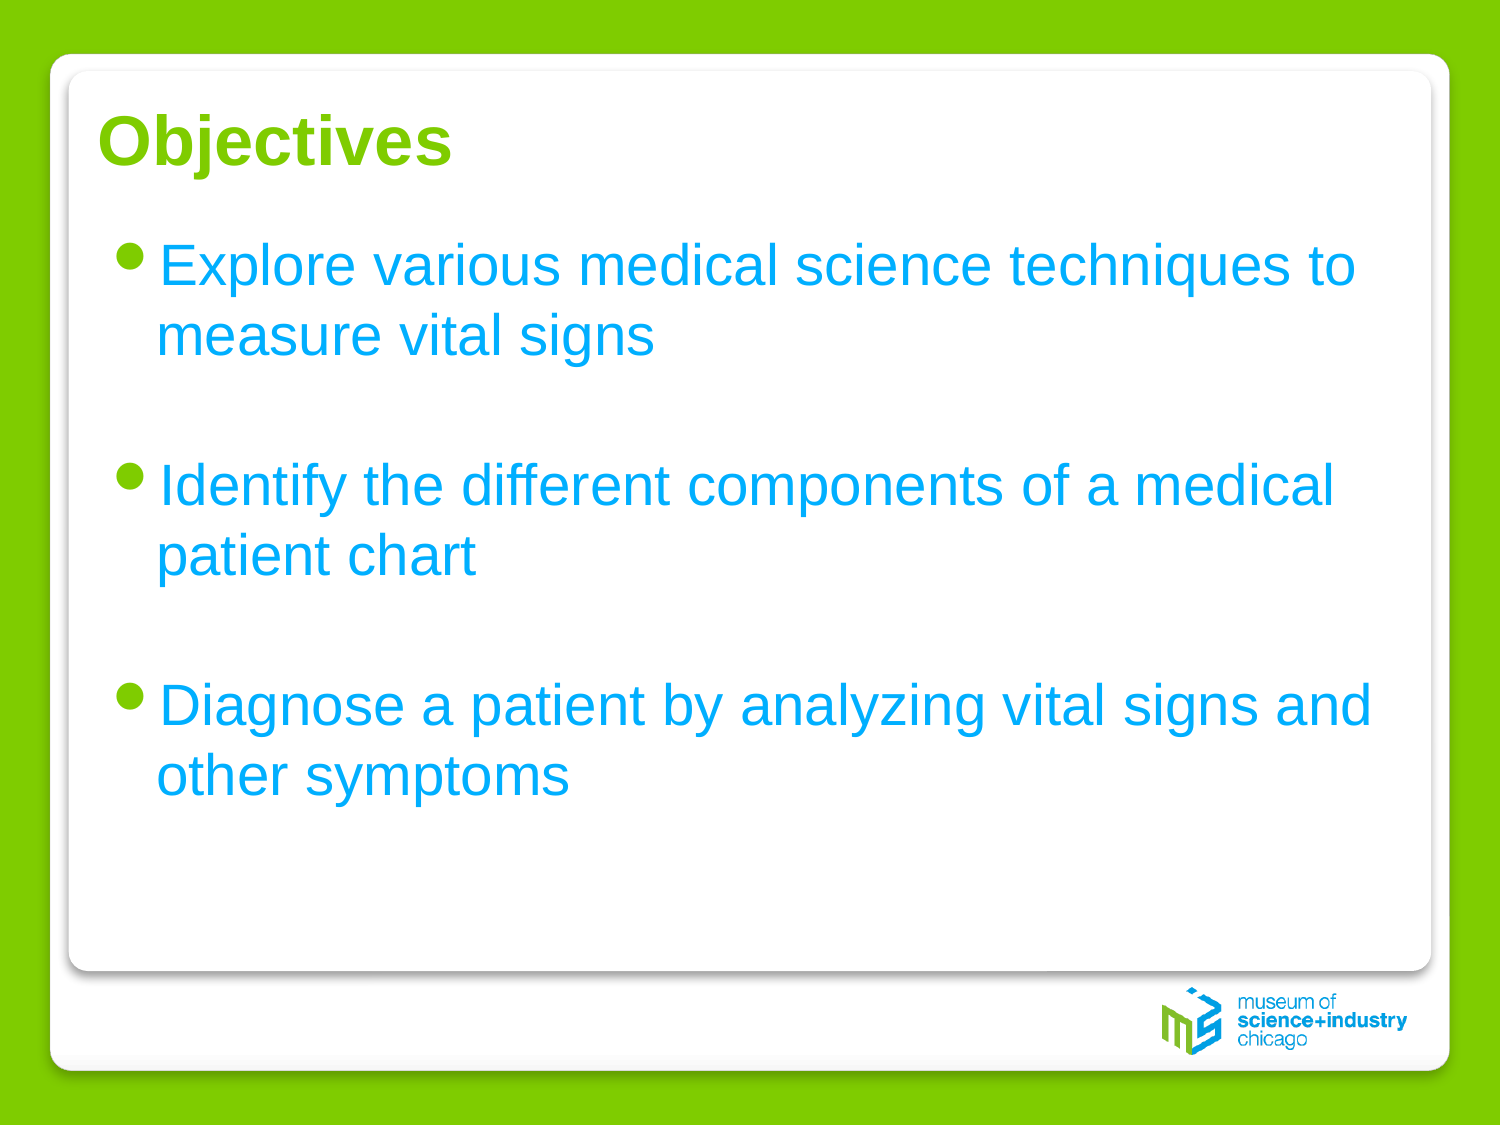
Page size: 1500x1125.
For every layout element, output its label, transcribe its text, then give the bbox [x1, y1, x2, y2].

title Objectives [82, 87, 1426, 188]
list Explore various medical science techniques to measure vital signs Identify the different components of a medical patient chart Diagnose a patient by analyzing vital signs and other symptoms [82, 212, 1426, 988]
picture [1162, 988, 1407, 1055]
